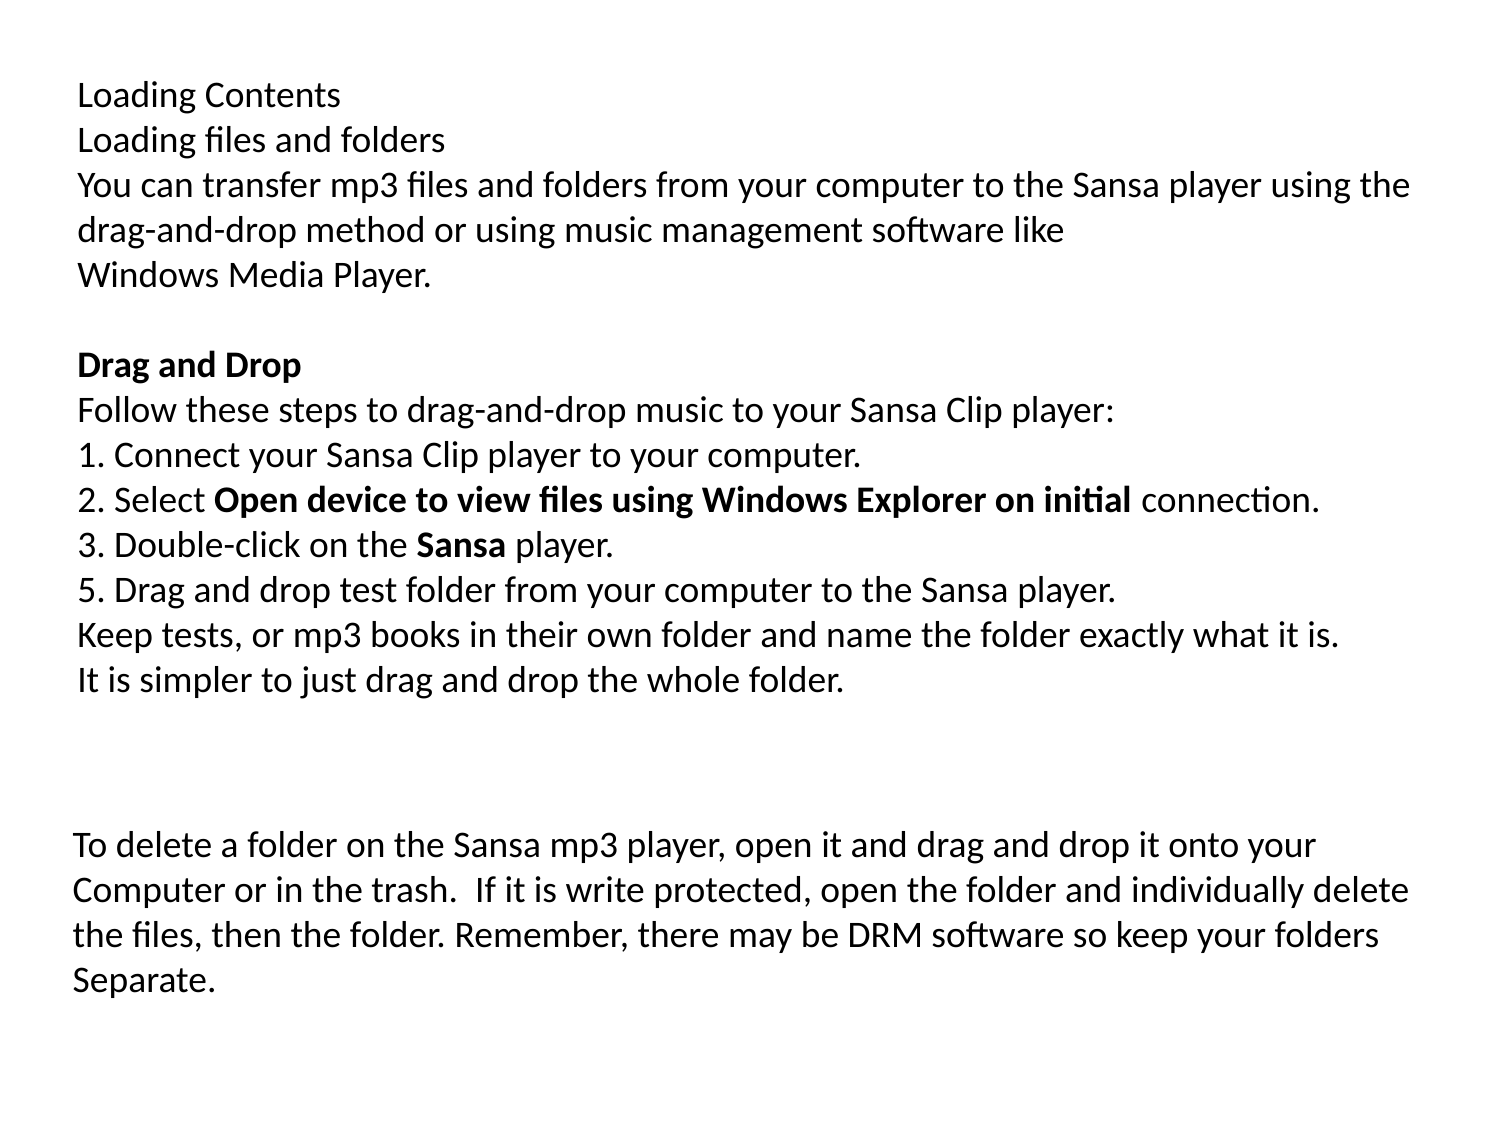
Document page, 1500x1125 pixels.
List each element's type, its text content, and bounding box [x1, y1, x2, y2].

text_box Loading Contents Loading files and folders You can transfer mp3 files and folders from your computer to the Sansa player using the drag-and-drop method or using music management software like Windows Media Player. Drag and Drop Follow these steps to drag-and-drop music to your Sansa Clip player: 1. Connect your Sansa Clip player to your computer. 2. Select Open device to view files using Windows Explorer on initial connection. 3. Double-click on the Sansa player. 5. Drag and drop test folder from your computer to the Sansa player. Keep tests, or mp3 books in their own folder and name the folder exactly what it is. It is simpler to just drag and drop the whole folder. [62, 62, 1463, 708]
text_box To delete a folder on the Sansa mp3 player, open it and drag and drop it onto your Computer or in the trash. If it is write protected, open the folder and individually delete the files, then the folder. Remember, there may be DRM software so keep your folders Separate. [57, 812, 1426, 1008]
